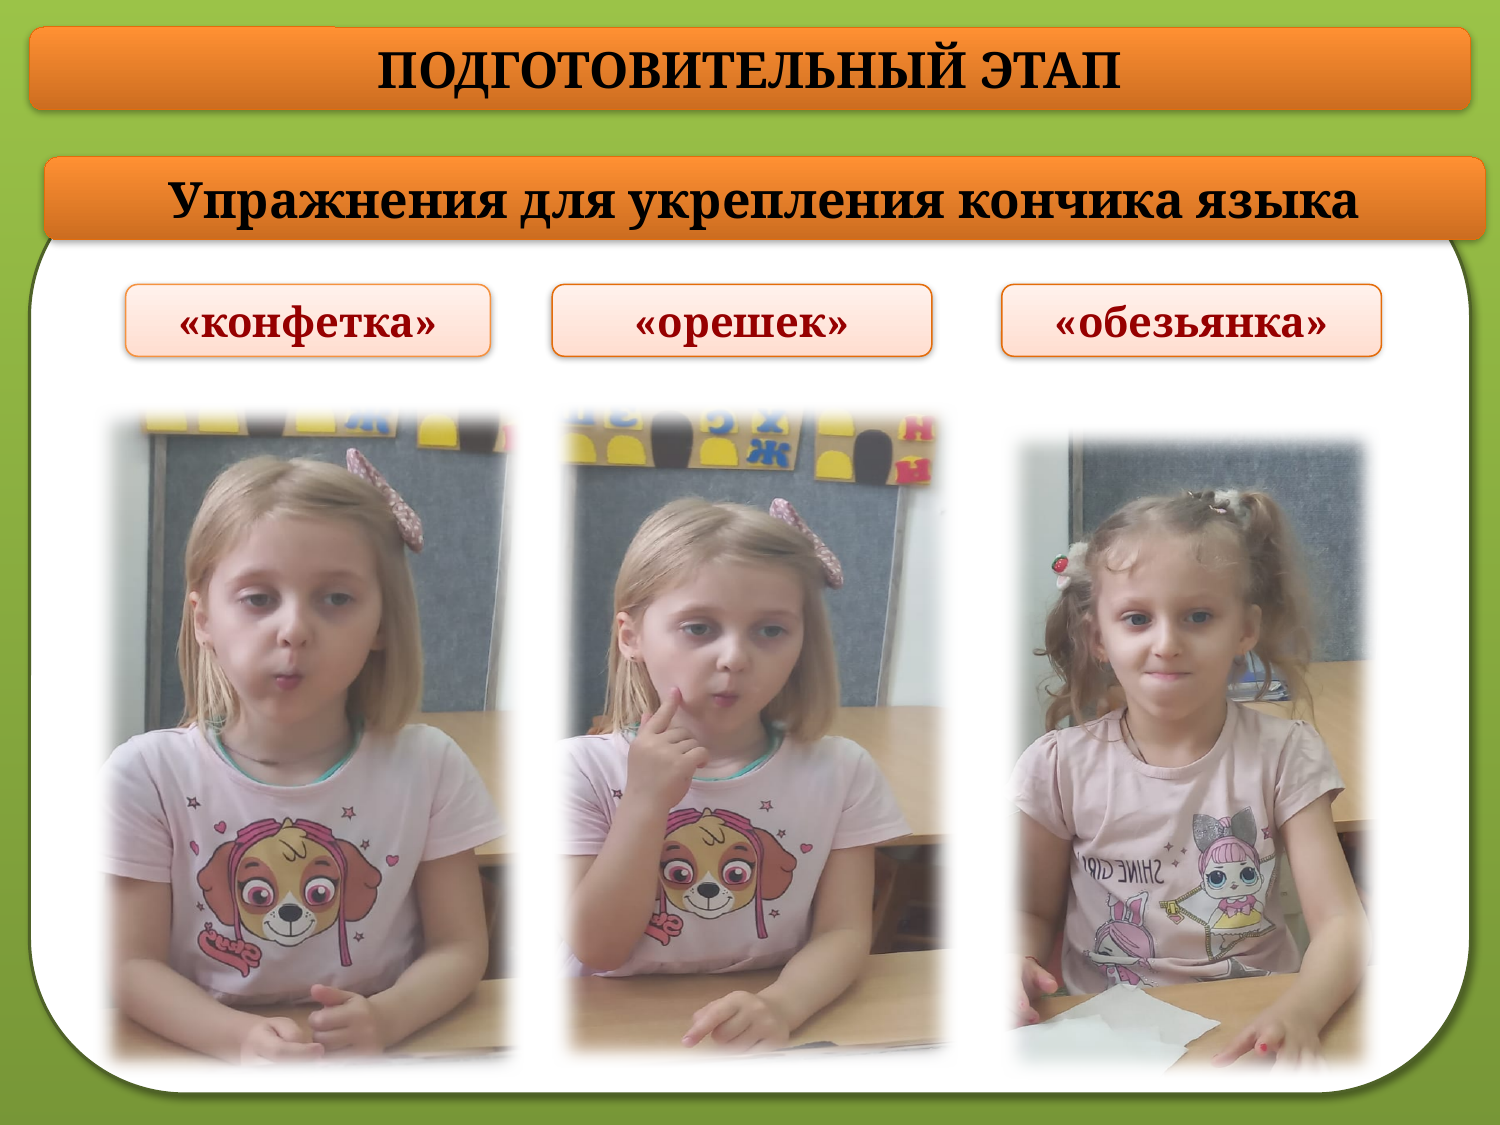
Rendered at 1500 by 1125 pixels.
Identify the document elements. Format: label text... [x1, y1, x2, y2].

picture [92, 402, 524, 1079]
text_box «обезьянка» [1000, 283, 1383, 358]
picture [1001, 424, 1383, 1080]
text_box «орешек» [551, 283, 933, 358]
text_box ПОДГОТОВИТЕЛЬНЫЙ ЭТАП [29, 26, 1471, 110]
text_box [27, 243, 1473, 1097]
text_box «конфетка» [124, 283, 492, 358]
picture [551, 402, 958, 1068]
text_box [0, 0, 1500, 1125]
text_box Упражнения для укрепления кончика языка [44, 156, 1486, 240]
